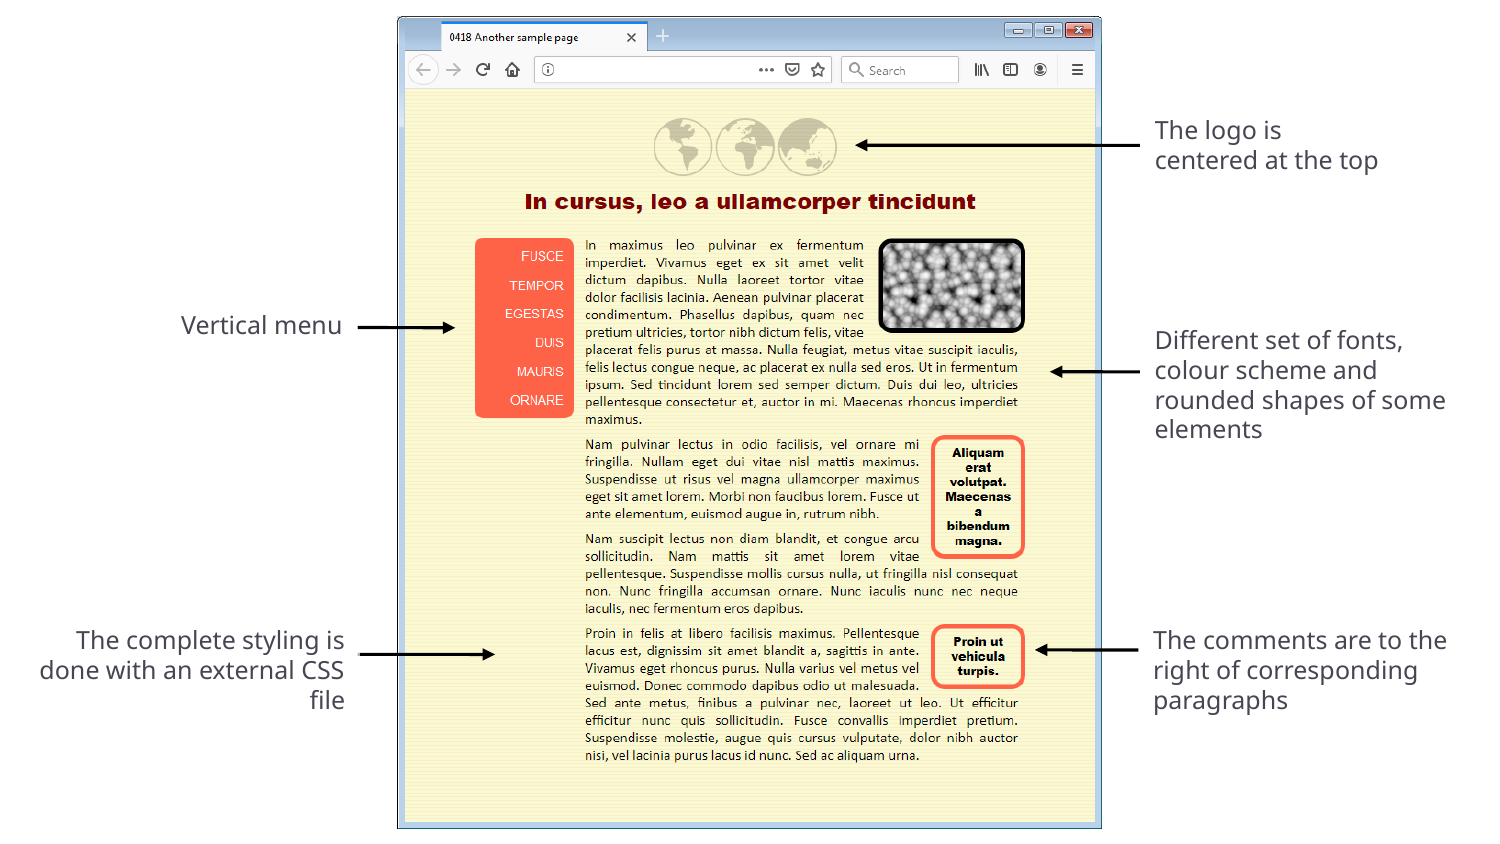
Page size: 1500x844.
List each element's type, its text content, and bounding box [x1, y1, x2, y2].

picture [397, 16, 1102, 829]
text_box The complete styling is done with an external CSS file [0, 616, 360, 707]
text_box Different set of fonts, colour scheme and rounded shapes of some elements [1139, 316, 1500, 427]
text_box Vertical menu [59, 301, 358, 343]
text_box The logo is centered at the top [1139, 106, 1395, 182]
text_box The comments are to the right of corresponding paragraphs [1138, 616, 1499, 686]
